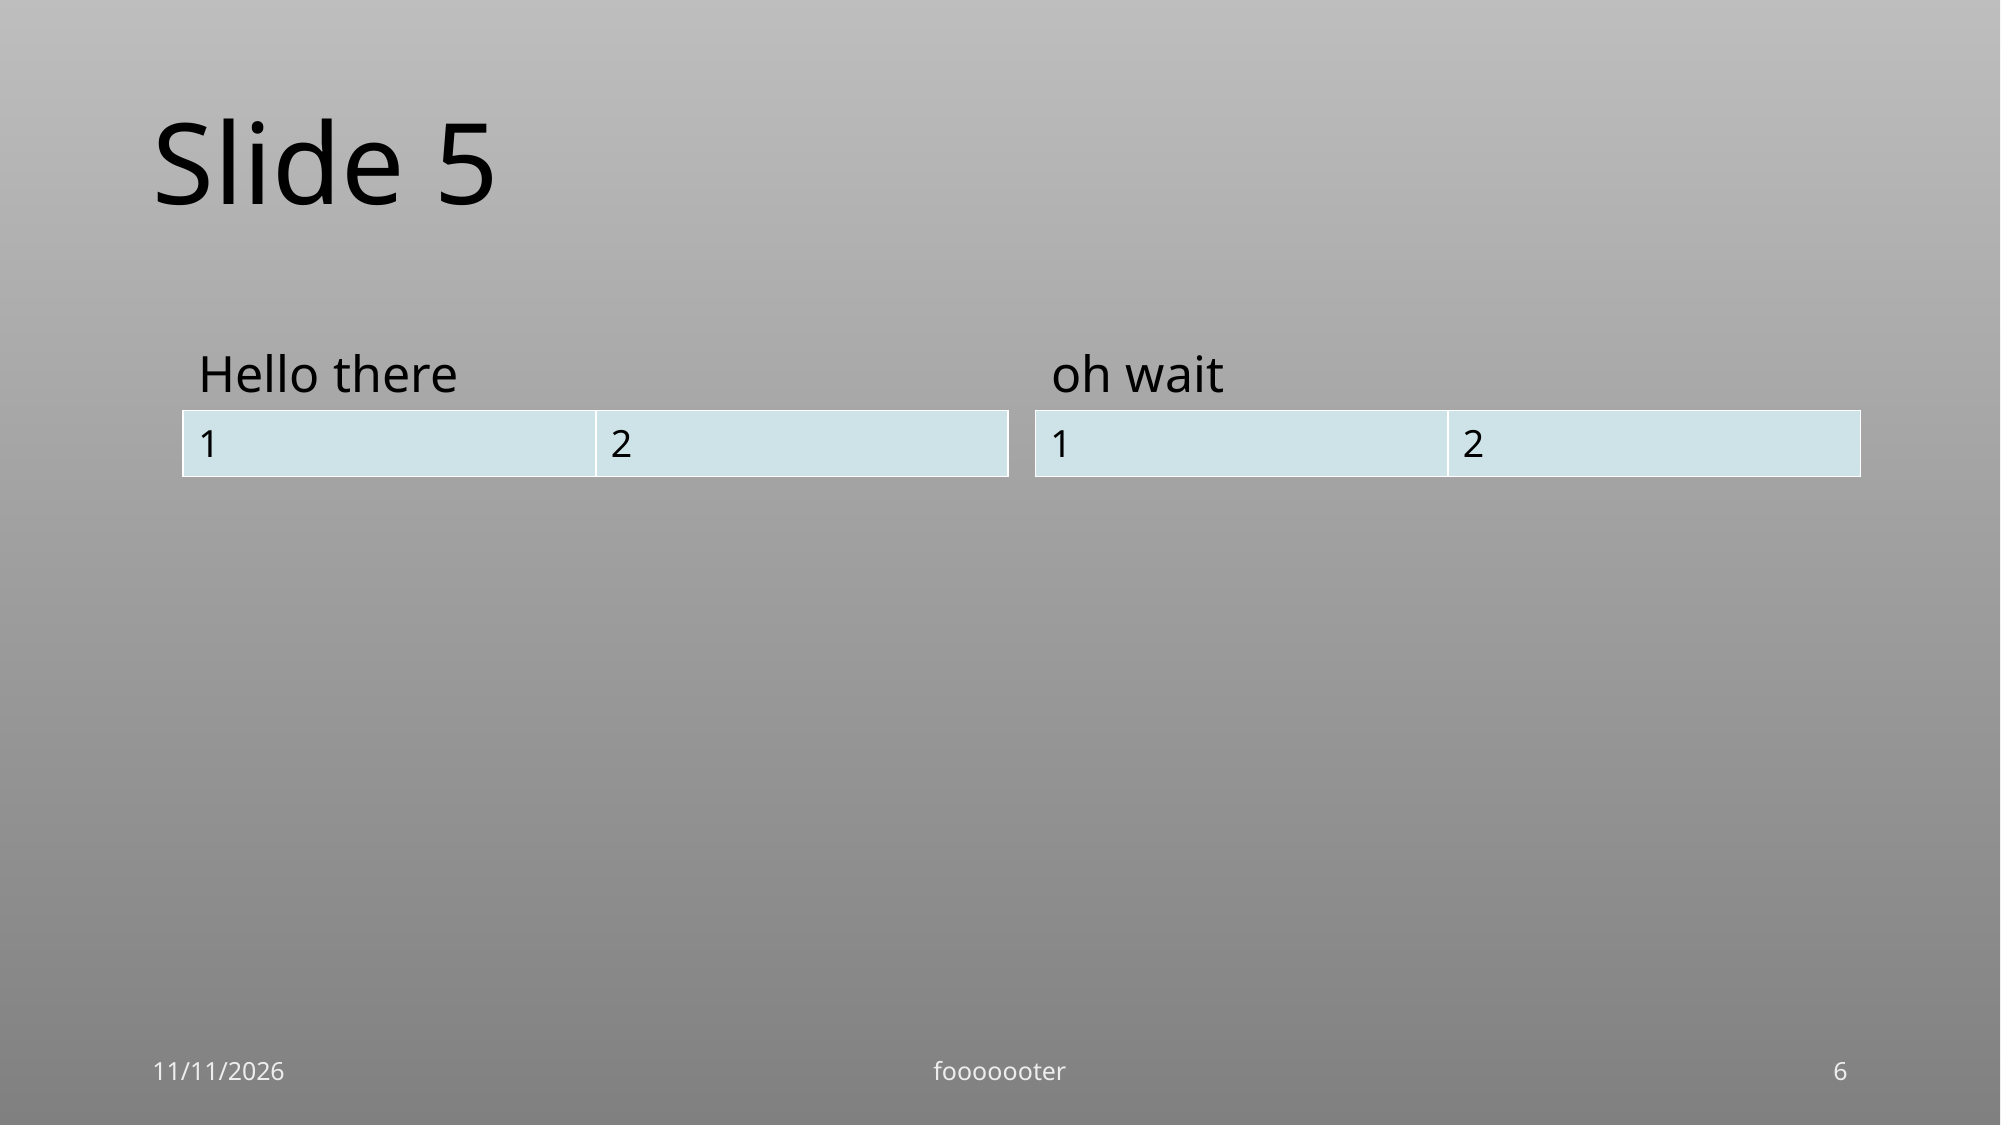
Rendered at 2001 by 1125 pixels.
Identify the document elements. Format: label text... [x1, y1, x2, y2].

footer fooooooter [662, 1042, 1338, 1103]
slide_number ‹#› [1412, 1042, 1863, 1103]
title Slide 5 [137, 59, 1863, 278]
table_header 1 [1036, 411, 1447, 476]
table_header 2 [1449, 411, 1860, 476]
list oh wait [1036, 275, 1863, 411]
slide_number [137, 1042, 588, 1103]
table_header 1 [184, 411, 595, 476]
list Hello there [183, 275, 1009, 410]
picture [0, 0, 2001, 1125]
table_header 2 [597, 411, 1007, 476]
